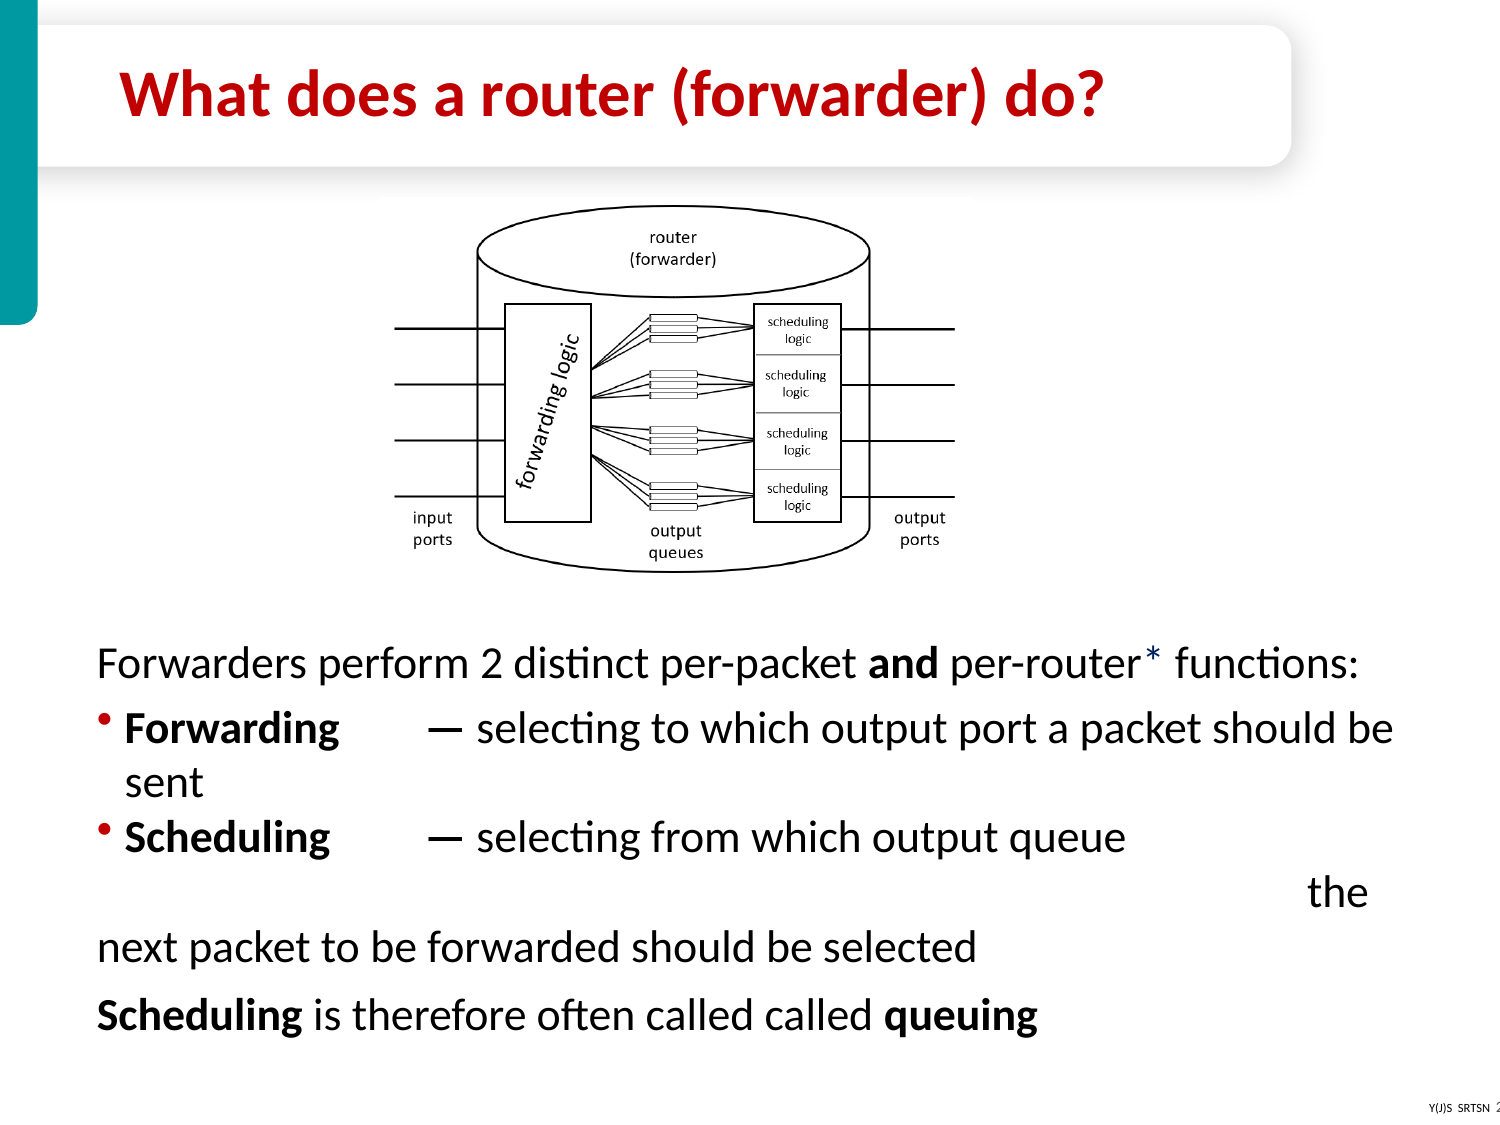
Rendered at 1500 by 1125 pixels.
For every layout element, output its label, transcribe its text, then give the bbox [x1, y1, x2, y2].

title What does a router (forwarder) do? [104, 43, 1261, 149]
picture [380, 197, 974, 578]
list Forwarders perform 2 distinct per-packet and per-router* functions: Forwarding — selecting to which output port a packet should be sent Scheduling — selecting from which output queue the next packet to be forwarded should be selected Scheduling is therefore often called called queuing * They may also perform per-flow or per-router functions, which are already handled well enough [82, 625, 1460, 1024]
